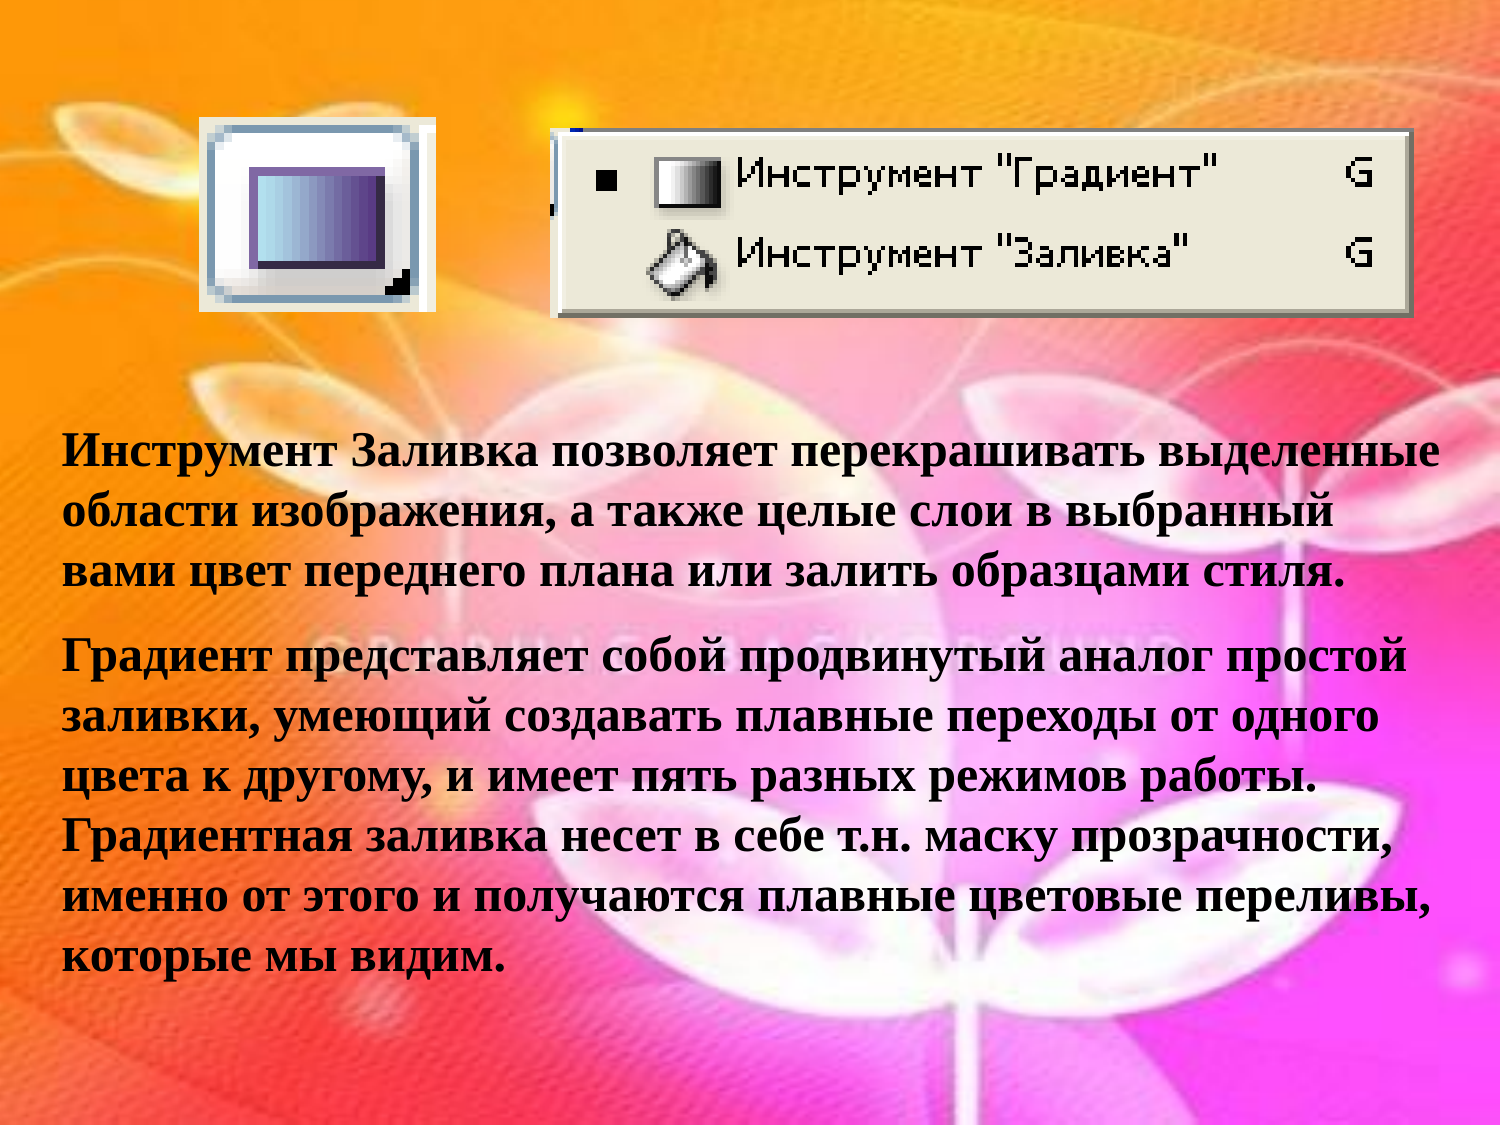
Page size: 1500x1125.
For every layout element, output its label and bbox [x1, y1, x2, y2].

picture [198, 116, 436, 312]
list [0, 0, 1500, 1125]
picture [550, 128, 1414, 318]
